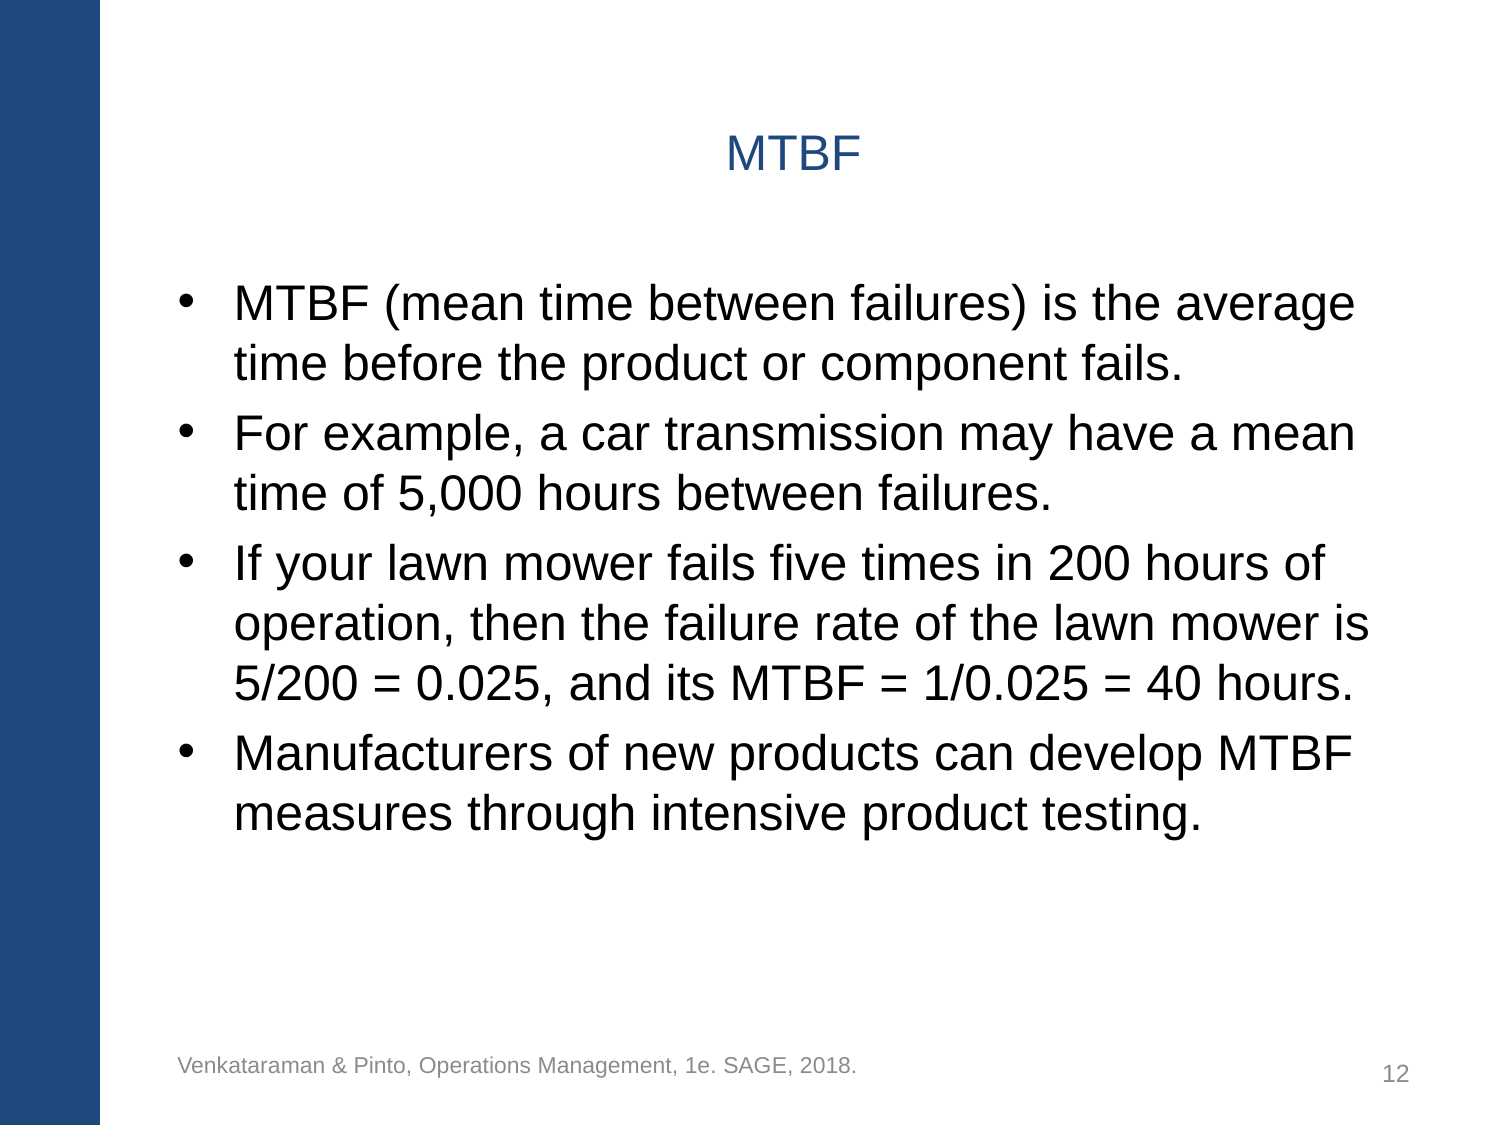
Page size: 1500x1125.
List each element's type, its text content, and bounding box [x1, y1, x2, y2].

title MTBF [162, 37, 1425, 262]
footer Venkataraman & Pinto, Operations Management, 1e. SAGE, 2018. [162, 1042, 1313, 1103]
list MTBF (mean time between failures) is the average time before the product or component fails. For example, a car transmission may have a mean time of 5,000 hours between failures. If your lawn mower fails five times in 200 hours of operation, then the failure rate of the lawn mower is 5/200 = 0.025, and its MTBF = 1/0.025 = 40 hours. Manufacturers of new products can develop MTBF measures through intensive product testing. [162, 262, 1425, 1005]
slide_number 12 [1350, 1042, 1425, 1103]
